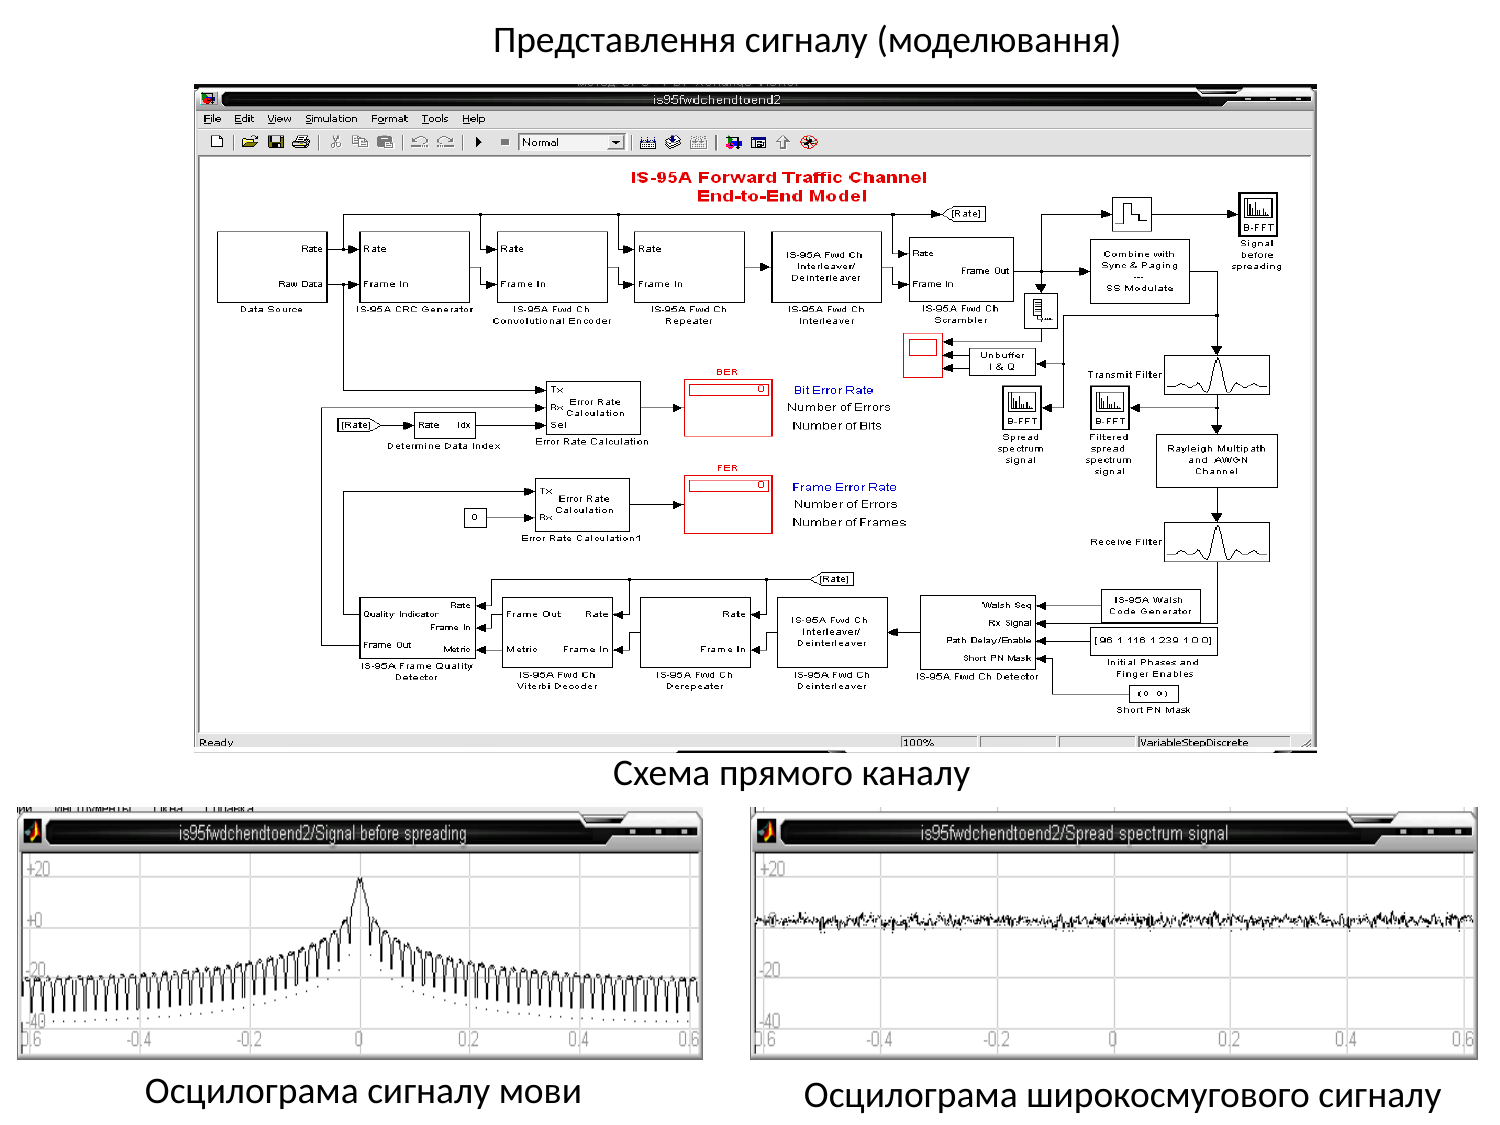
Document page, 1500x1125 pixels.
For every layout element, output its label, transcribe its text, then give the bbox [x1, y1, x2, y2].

picture [17, 807, 703, 1060]
text_box Осцилограма сигналу мови [130, 1060, 598, 1119]
text_box Схема прямого каналу [598, 753, 986, 801]
picture [194, 84, 1317, 753]
text_box Представлення сигналу (моделювання) [478, 7, 1176, 67]
text_box Осцилограма широкосмугового сигналу [789, 1062, 1457, 1123]
picture [749, 807, 1478, 1060]
